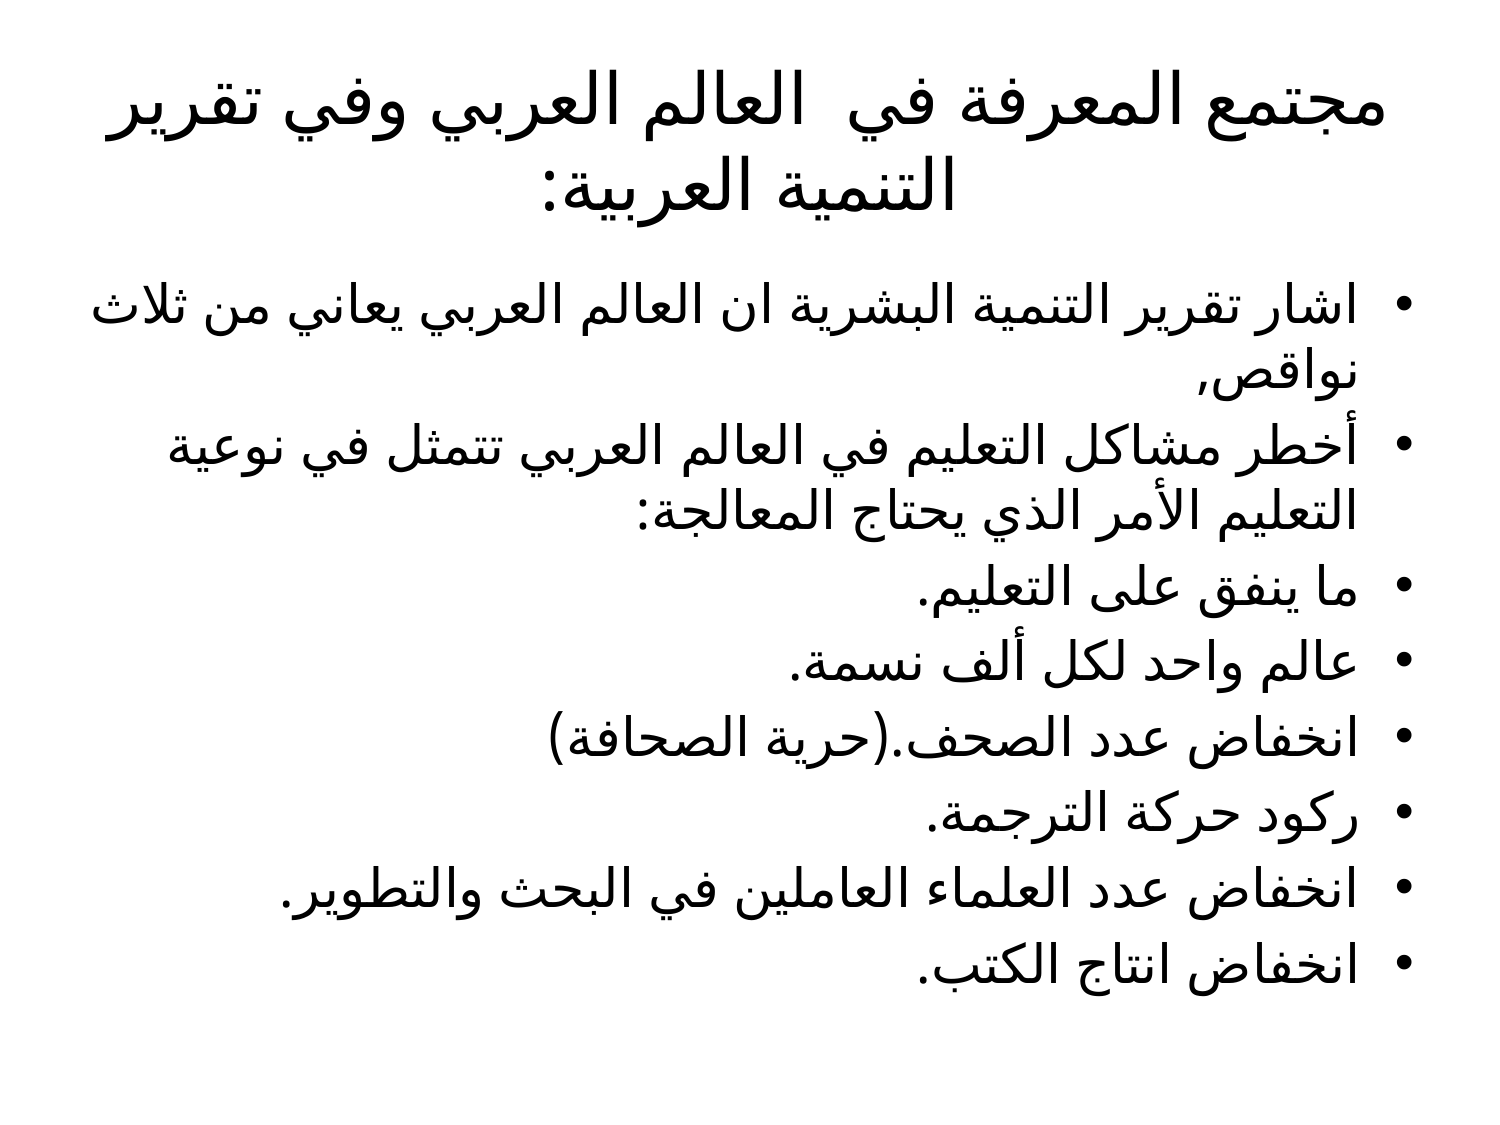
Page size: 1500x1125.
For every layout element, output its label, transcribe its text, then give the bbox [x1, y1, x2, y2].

list اشار تقرير التنمية البشرية ان العالم العربي يعاني من ثلاث نواقص, أخطر مشاكل التعليم في العالم العربي تتمثل في نوعية التعليم الأمر الذي يحتاج المعالجة: ما ينفق على التعليم. عالم واحد لكل ألف نسمة. انخفاض عدد الصحف.(حرية الصحافة) ركود حركة الترجمة. انخفاض عدد العلماء العاملين في البحث والتطوير. انخفاض انتاج الكتب. [75, 262, 1425, 1005]
title مجتمع المعرفة في العالم العربي وفي تقرير التنمية العربية: [75, 45, 1425, 233]
